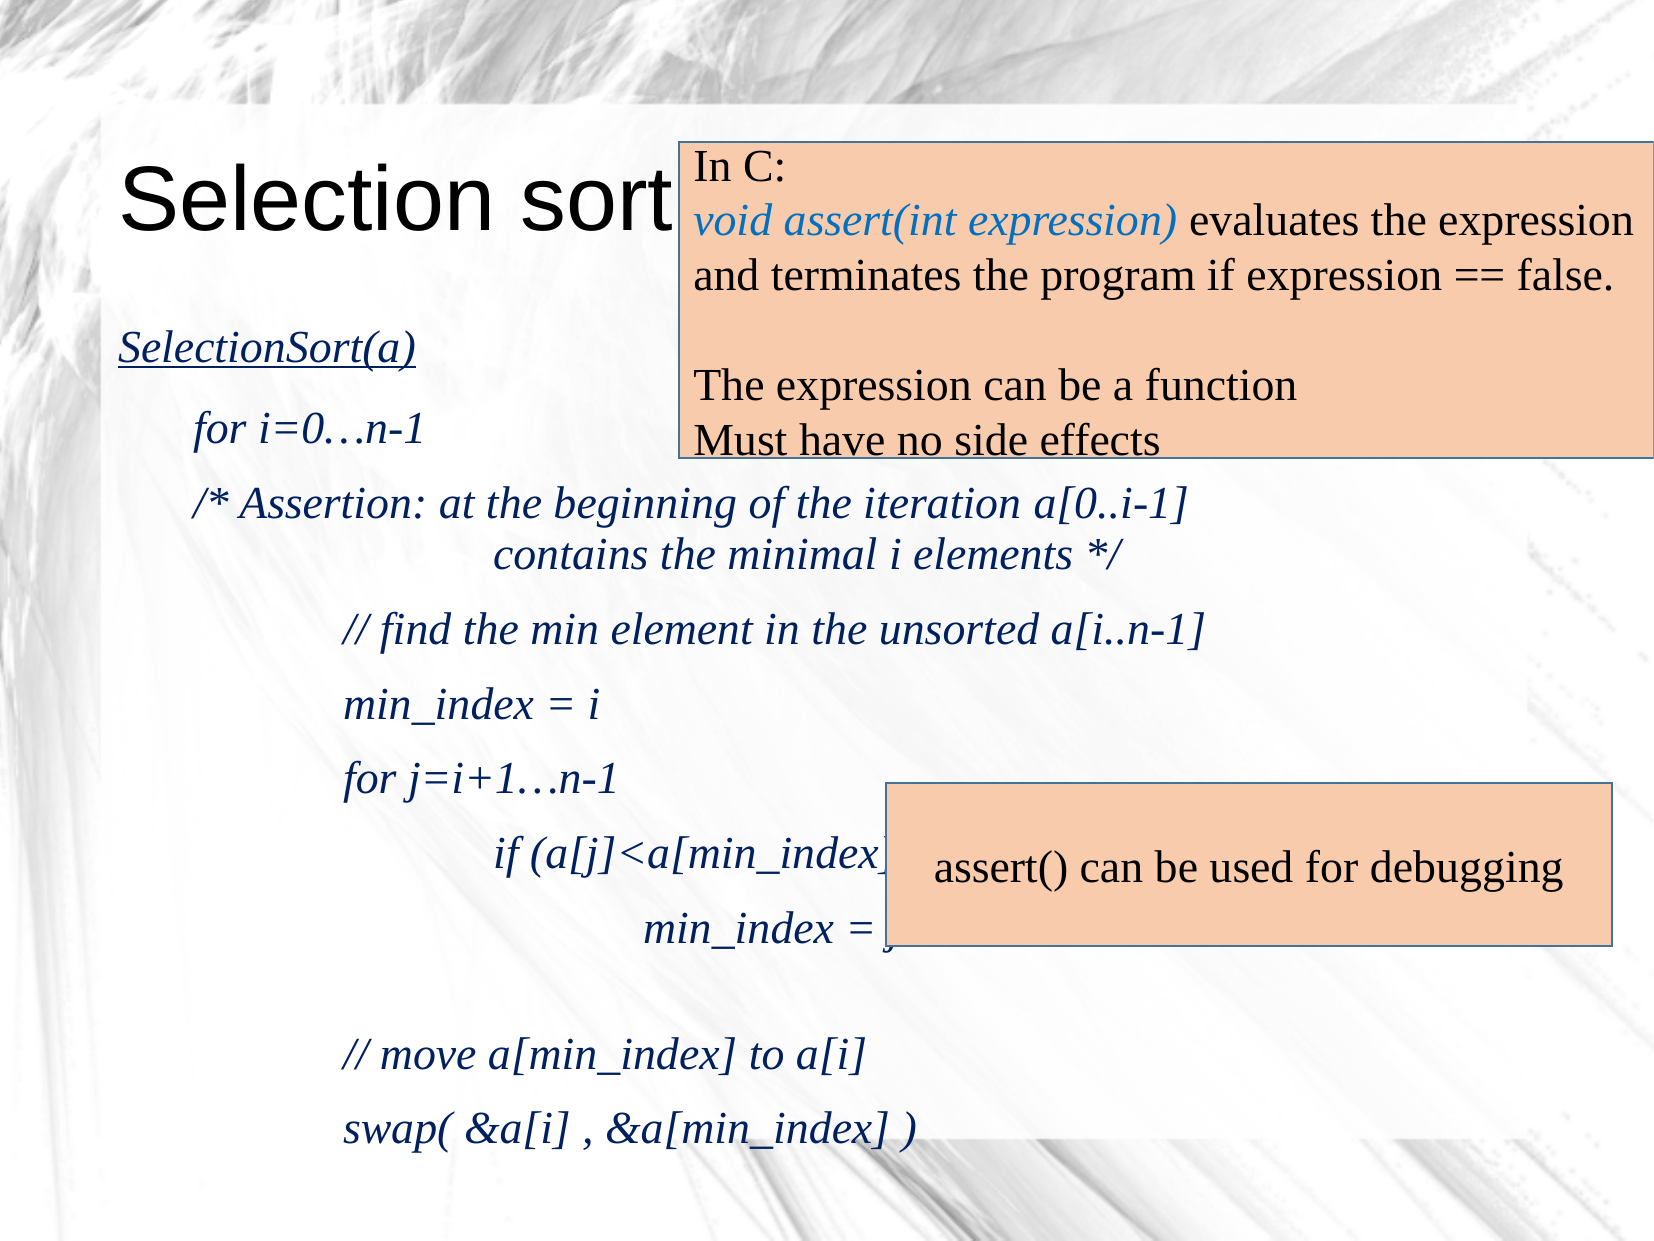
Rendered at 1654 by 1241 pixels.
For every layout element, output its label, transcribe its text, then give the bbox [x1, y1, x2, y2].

text_box In C: void assert(int expression) evaluates the expression and terminates the program if expression == false. The expression can be a function Must have no side effects [678, 142, 1654, 458]
list SelectionSort(a) for i=0…n-1 /* Assertion: at the beginning of the iteration a[0..i-1] contains the minimal i elements */ // find the min element in the unsorted a[i..n-1] min_index = i for j=i+1…n-1 if (a[j]<a[min_index]) min_index = j // move a[min_index] to a[i] swap( &a[i] , &a[min_index] ) [118, 319, 1571, 1109]
text_box assert() can be used for debugging [885, 782, 1613, 946]
picture [0, 0, 1654, 1241]
title Selection sort [118, 112, 1506, 281]
